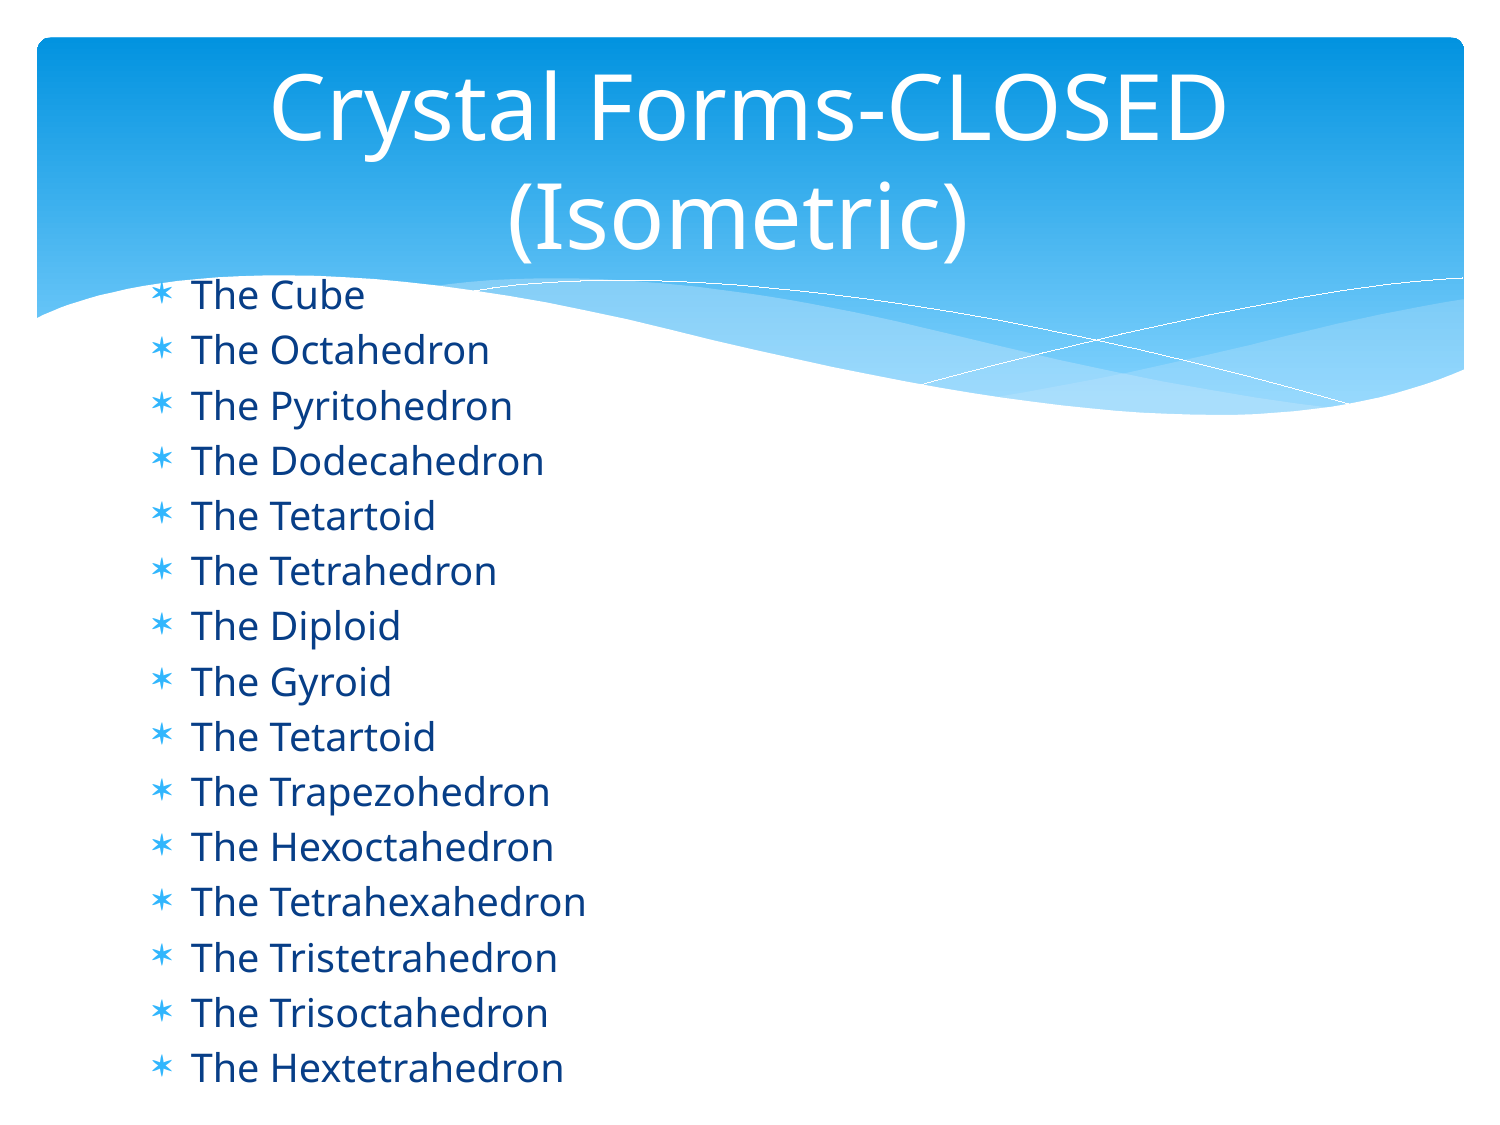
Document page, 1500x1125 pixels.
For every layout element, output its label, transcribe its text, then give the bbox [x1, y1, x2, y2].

list The Cube The Octahedron The Pyritohedron The Dodecahedron The Tetartoid The Tetrahedron The Diploid The Gyroid The Tetartoid The Trapezohedron The Hexoctahedron The Tetrahexahedron The Tristetrahedron The Trisoctahedron The Hextetrahedron [137, 262, 1359, 1100]
title Crystal Forms-CLOSED (Isometric) [75, 55, 1425, 261]
